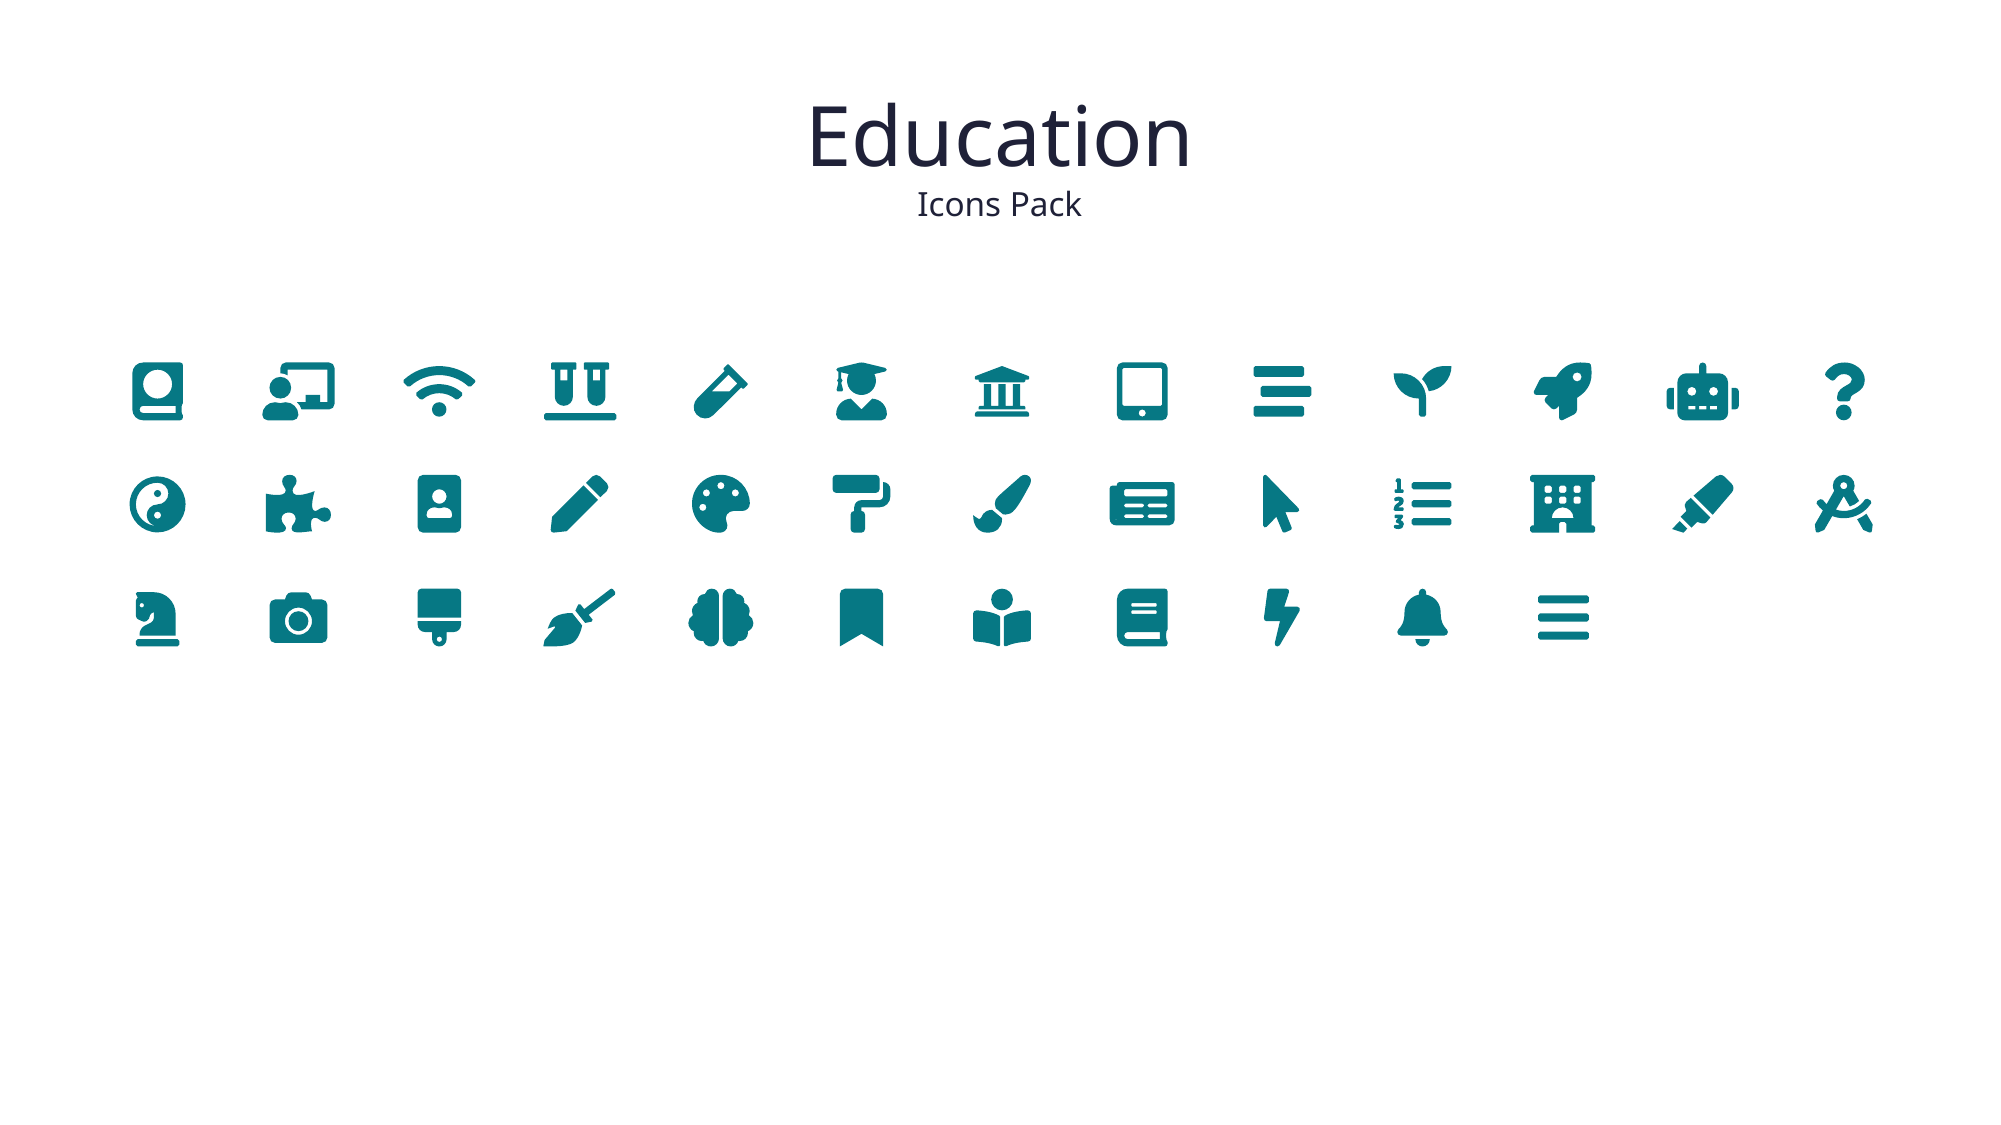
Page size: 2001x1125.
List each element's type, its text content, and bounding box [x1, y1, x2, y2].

text_box [1397, 588, 1448, 636]
text_box [280, 362, 335, 410]
text_box [1666, 387, 1674, 410]
text_box [974, 411, 1030, 417]
text_box [1109, 482, 1175, 526]
text_box [269, 376, 292, 399]
text_box [262, 402, 299, 421]
text_box [832, 474, 880, 493]
text_box [850, 482, 891, 533]
text_box [1411, 500, 1452, 508]
text_box [973, 610, 1001, 647]
text_box [1693, 474, 1734, 515]
text_box [991, 588, 1013, 611]
text_box [1538, 613, 1589, 622]
text_box [1393, 496, 1404, 511]
text_box [1677, 362, 1729, 421]
text_box [1411, 482, 1452, 490]
text_box [416, 384, 463, 400]
text_box [1814, 474, 1872, 533]
text_box [417, 621, 462, 647]
text_box [978, 384, 1026, 410]
text_box [688, 588, 719, 647]
text_box [973, 509, 1003, 533]
subtitle Icons Pack [249, 180, 1750, 232]
text_box [135, 639, 180, 647]
text_box [586, 474, 609, 498]
text_box [269, 592, 328, 643]
text_box [551, 362, 577, 406]
text_box [1253, 366, 1305, 377]
text_box [550, 485, 598, 533]
text_box [403, 366, 476, 387]
text_box [1731, 387, 1739, 410]
text_box [1835, 404, 1852, 421]
text_box [1680, 497, 1711, 528]
text_box [132, 362, 183, 421]
text_box [1538, 595, 1589, 604]
text_box [836, 398, 887, 421]
text_box [693, 364, 748, 419]
text_box [129, 476, 186, 533]
text_box [1422, 366, 1452, 392]
text_box [1411, 518, 1452, 526]
text_box [722, 588, 754, 647]
text_box [1857, 513, 1873, 533]
text_box [1415, 639, 1430, 647]
text_box [839, 588, 884, 647]
text_box [135, 592, 176, 636]
text_box [1533, 362, 1592, 421]
text_box [1394, 478, 1404, 493]
text_box [417, 588, 462, 618]
text_box [417, 474, 462, 533]
text_box [836, 362, 887, 395]
text_box [431, 402, 447, 417]
text_box [1116, 362, 1168, 421]
text_box [1260, 385, 1312, 397]
text_box [575, 588, 616, 623]
text_box [1263, 474, 1300, 533]
text_box [265, 474, 331, 533]
text_box [994, 474, 1031, 515]
text_box [1672, 521, 1688, 533]
text_box [543, 613, 583, 647]
text_box [583, 362, 610, 406]
text_box [1825, 362, 1865, 402]
title Education [249, 79, 1750, 180]
text_box [1393, 514, 1404, 530]
text_box [544, 413, 617, 421]
text_box [1116, 588, 1168, 647]
text_box [1538, 631, 1589, 640]
text_box [1393, 373, 1427, 417]
text_box [692, 474, 750, 533]
text_box [1253, 405, 1305, 417]
text_box [1530, 474, 1596, 533]
text_box [974, 366, 1030, 383]
text_box [1263, 588, 1300, 647]
text_box [1003, 610, 1031, 647]
